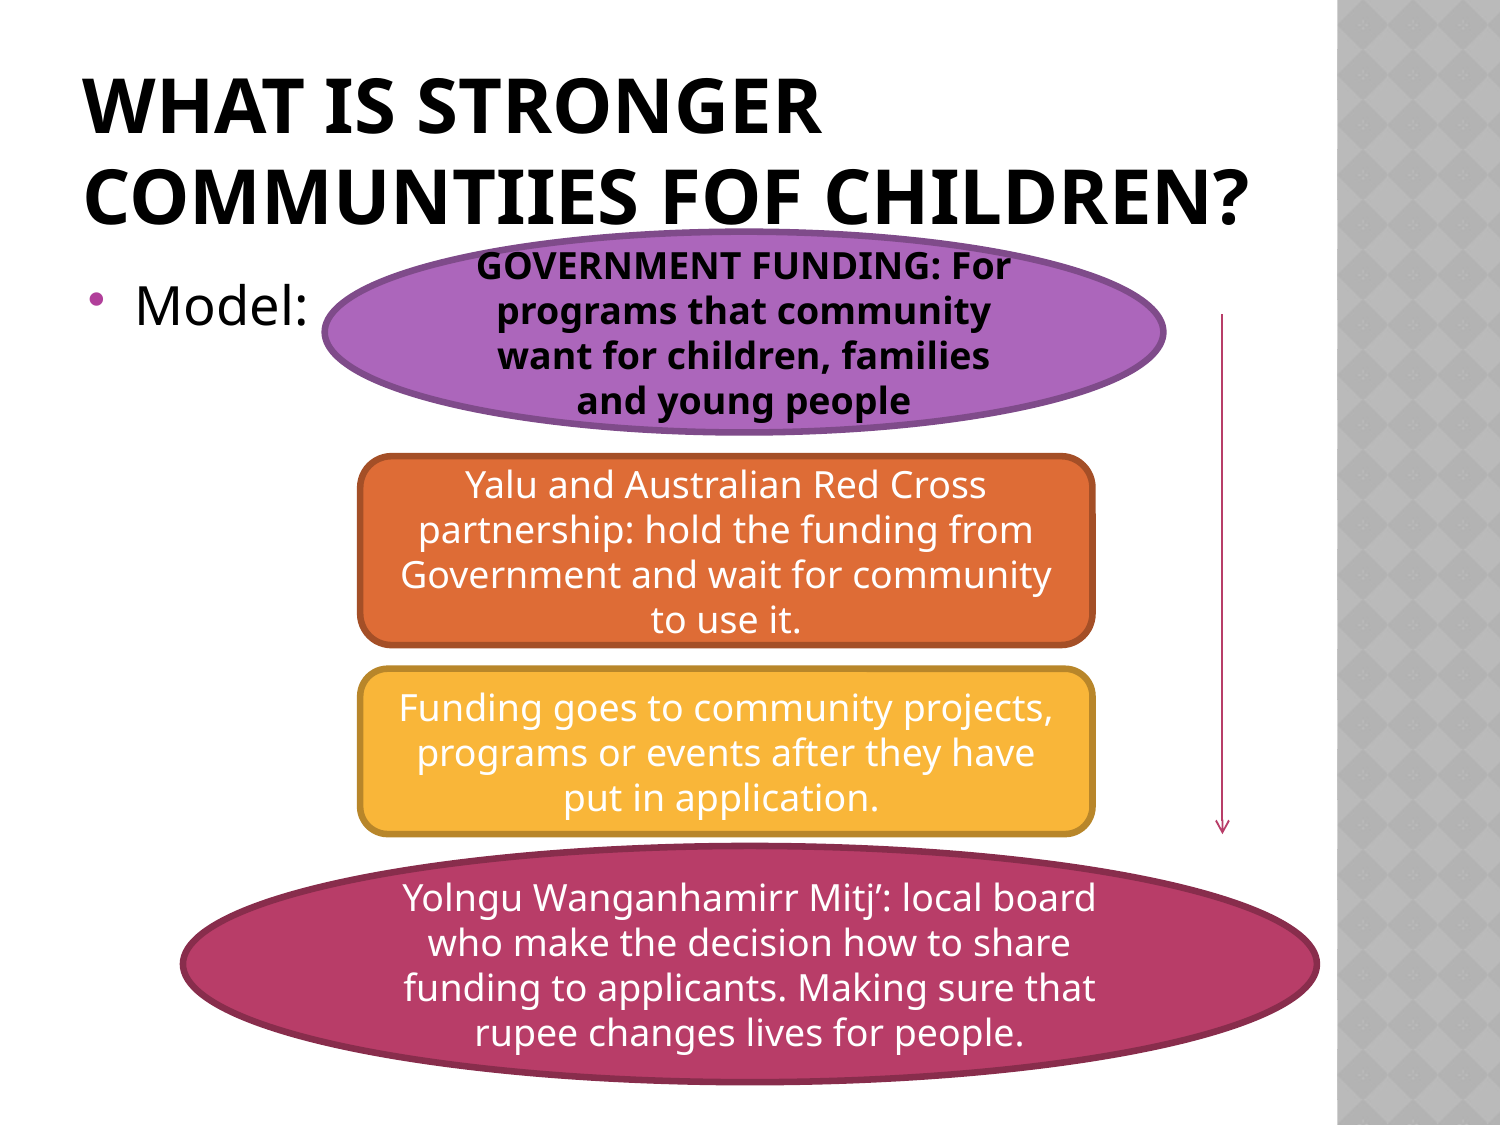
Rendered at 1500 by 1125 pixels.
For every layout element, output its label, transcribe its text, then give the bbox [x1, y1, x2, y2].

text_box Funding goes to community projects, programs or events after they have put in application. [356, 665, 1096, 838]
list Model: [75, 264, 1263, 1059]
text_box Yolngu Wanganhamirr Mitj’: local board who make the decision how to share funding to applicants. Making sure that rupee changes lives for people. [179, 842, 1321, 1086]
text_box Yalu and Australian Red Cross partnership: hold the funding from Government and wait for community to use it. [356, 452, 1096, 649]
text_box GOVERNMENT FUNDING: For programs that community want for children, families and young people [321, 228, 1167, 436]
title What is Stronger communtiies fof Children? [75, 52, 1263, 240]
